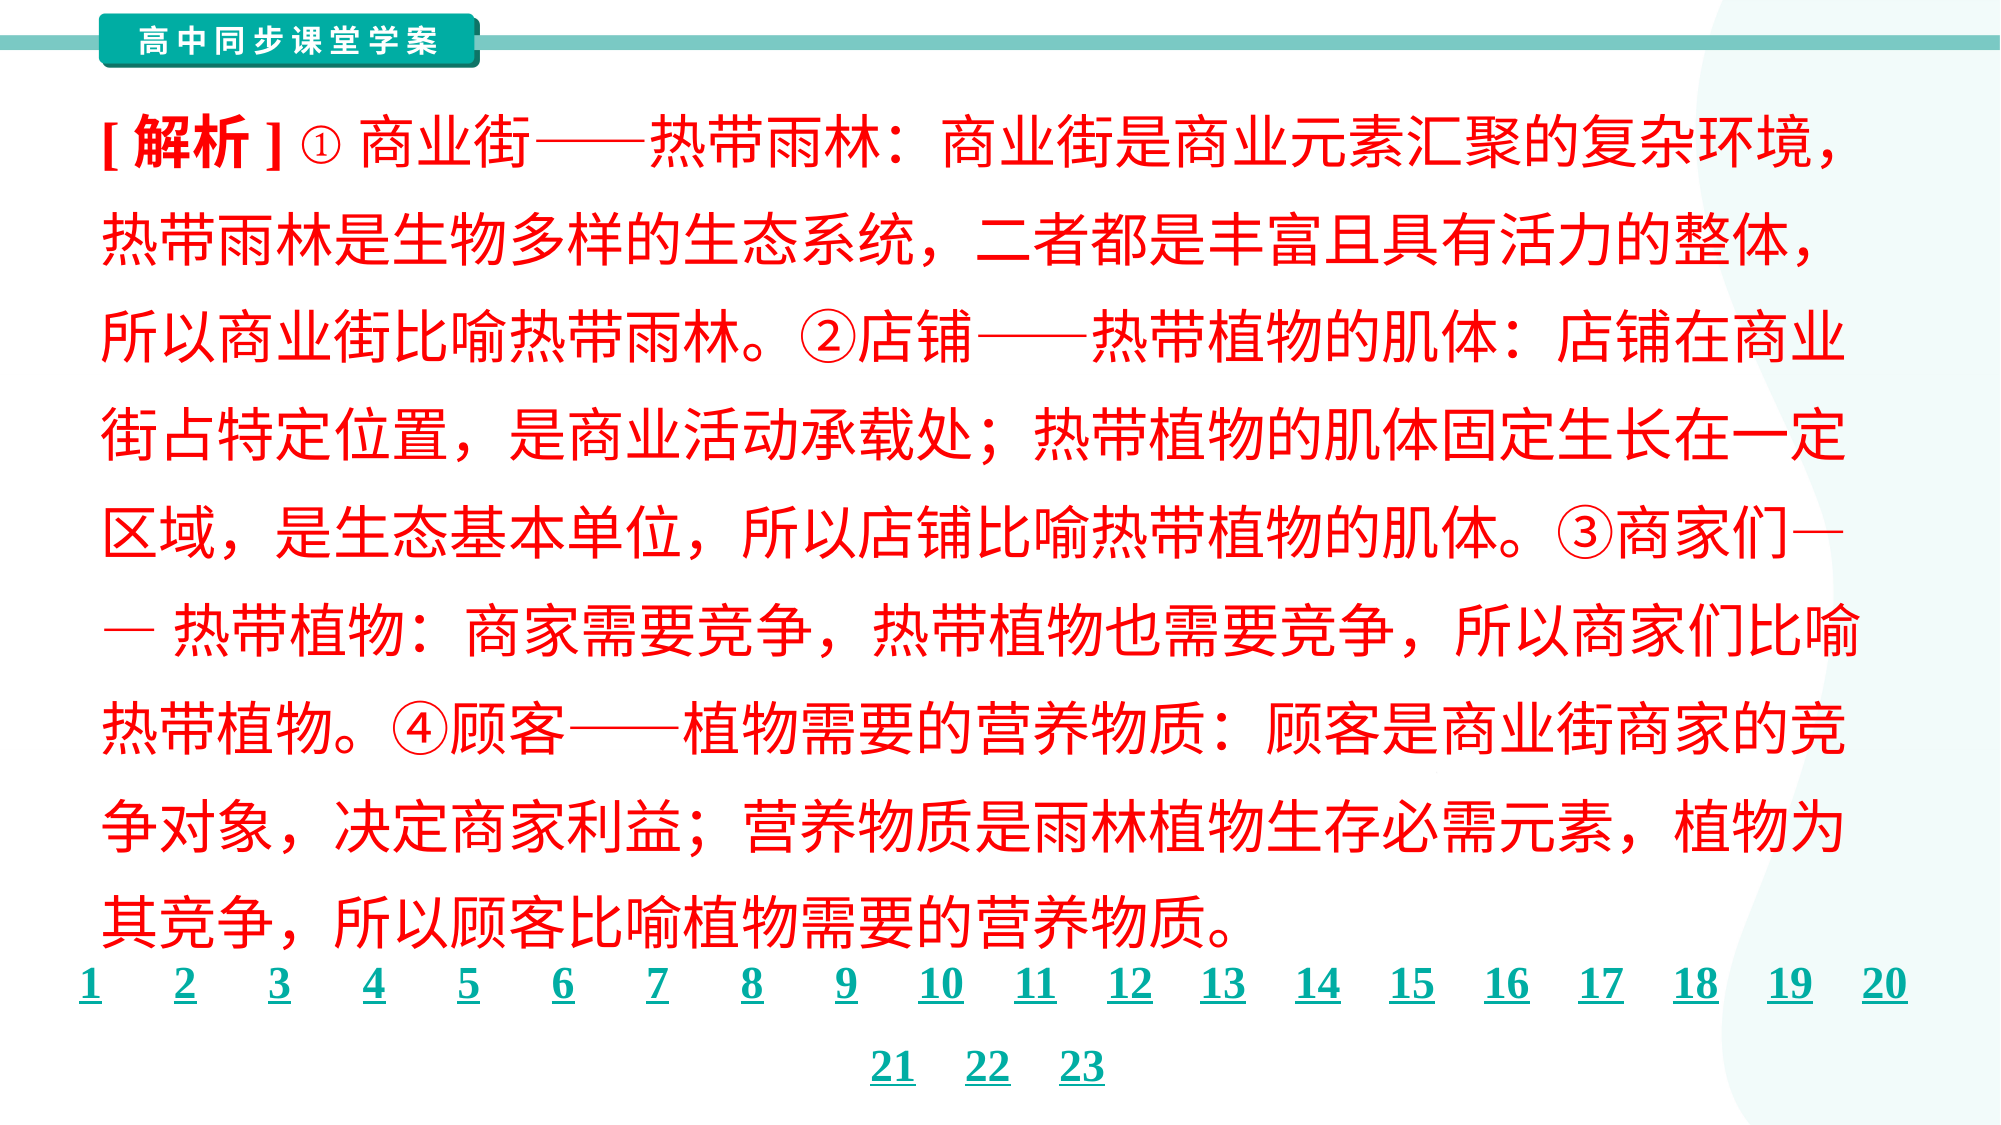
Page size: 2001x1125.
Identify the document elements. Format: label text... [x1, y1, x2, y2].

text_box [解析] ①商业街——热带雨林：商业街是商业元素汇聚的复杂环境， 热带雨林是生物多样的生态系统，二者都是丰富且具有活力的整体， 所以商业街比喻热带雨林。②店铺——热带植物的肌体：店铺在商业 街占特定位置，是商业活动承载处；热带植物的肌体固定生长在一定 区域，是生态基本单位，所以店铺比喻热带植物的肌体。③商家们— —热带植物：商家需要竞争，热带植物也需要竞争，所以商家们比喻 热带植物。④顾客——植物需要的营养物质：顾客是商业街商家的竞 争对象，决定商家利益；营养物质是雨林植物生存必需元素，植物为 其竞争，所以顾客比喻植物需要的营养物质。 [100, 76, 1899, 948]
picture [0, 0, 2000, 1125]
